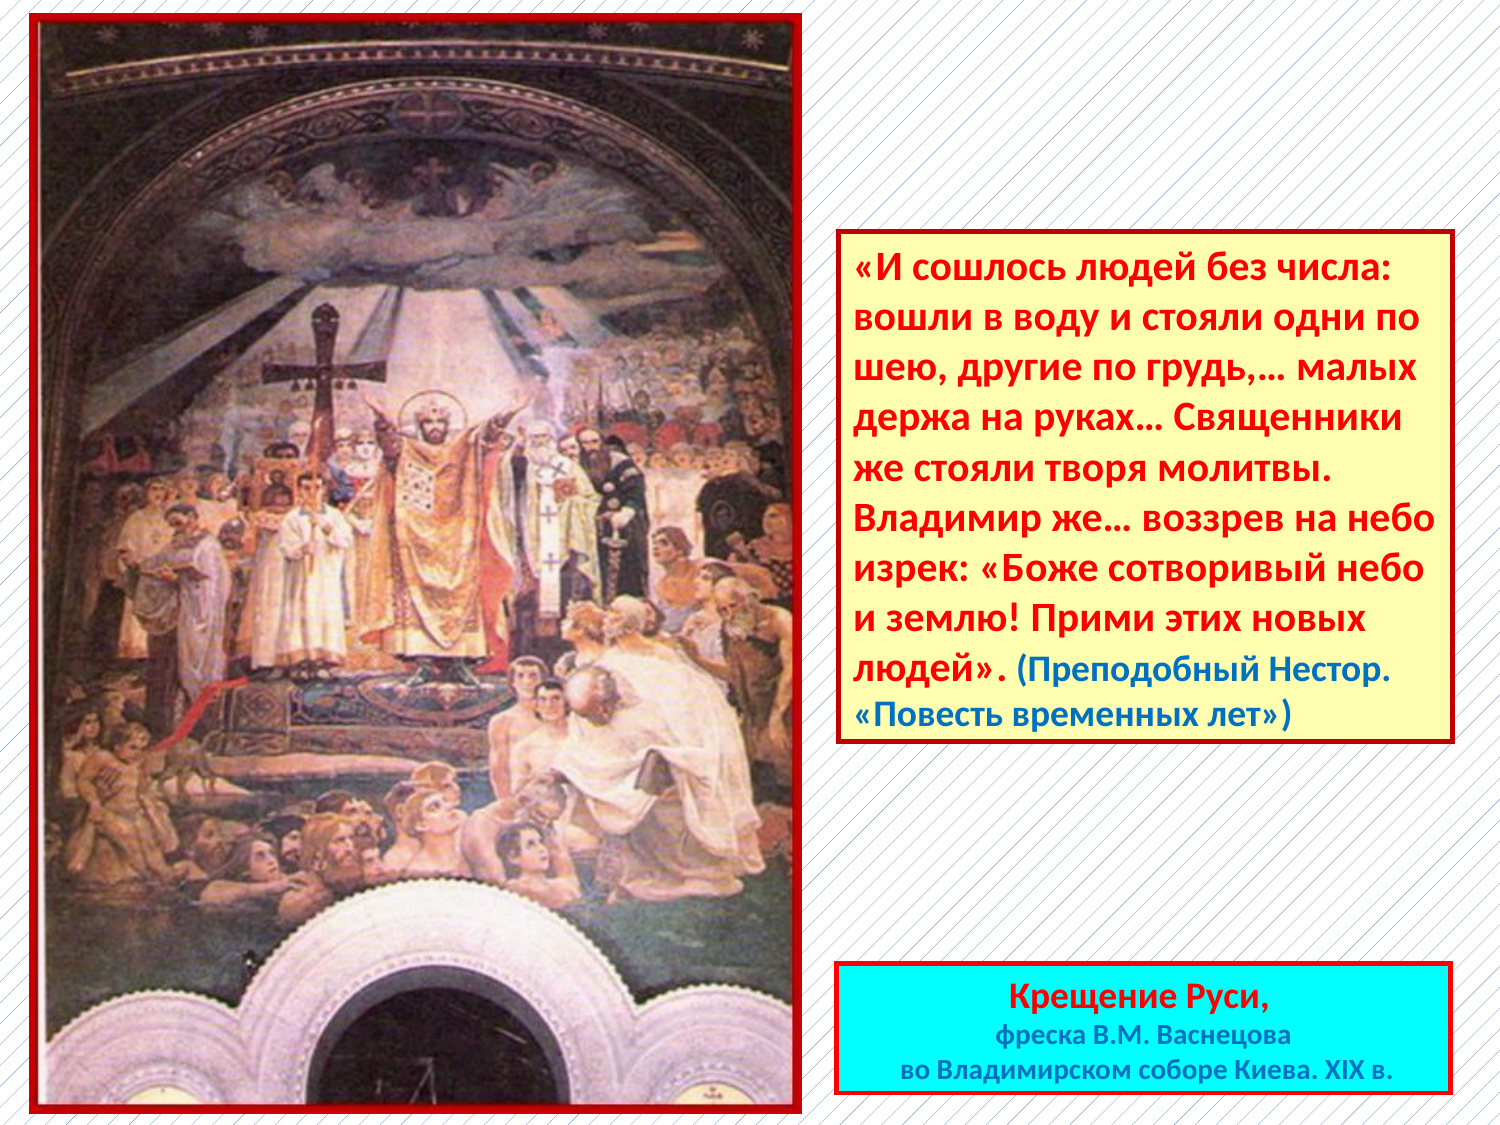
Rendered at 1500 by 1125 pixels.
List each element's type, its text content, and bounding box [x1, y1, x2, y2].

text_box Крещение Руси, фреска В.М. Васнецова во Владимирском соборе Киева. XIX в. [836, 963, 1451, 1093]
picture [29, 13, 802, 1114]
text_box «И сошлось людей без числа: вошли в воду и стояли одни по шею, другие по грудь,… малых держа на руках… Священники же стояли творя молитвы. Владимир же… воззрев на небо изрек: «Боже сотворивый небо и землю! Прими этих новых людей». (Преподобный Нестор. «Повесть временных лет») [838, 231, 1453, 742]
